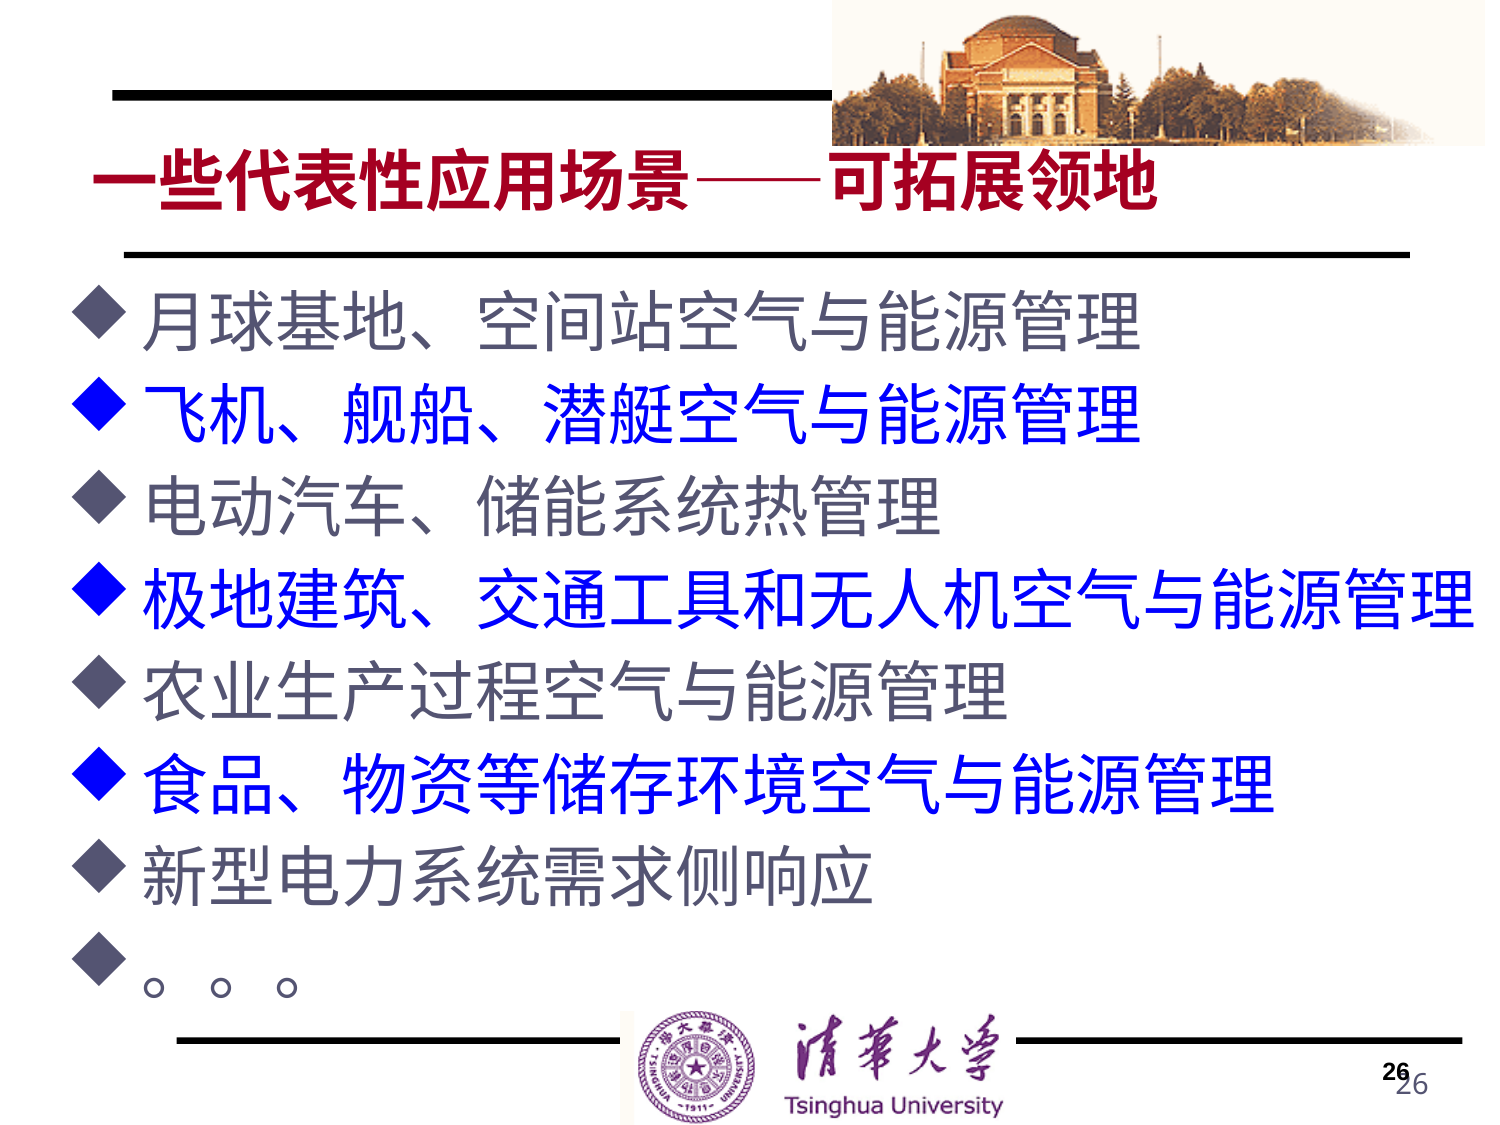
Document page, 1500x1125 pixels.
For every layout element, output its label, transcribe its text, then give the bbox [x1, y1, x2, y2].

title 一些代表性应用场景——可拓展领地 [76, 113, 1428, 245]
slide_number 26 [1074, 1047, 1425, 1123]
picture [620, 1015, 1016, 1125]
text_box 月球基地、空间站空气与能源管理 飞机、舰船、潜艇空气与能源管理 电动汽车、储能系统热管理 极地建筑、交通工具和无人机空气与能源管理 农业生产过程空气与能源管理 食品、物资等储存环境空气与能源管理 新型电力系统需求侧响应 。。。 [51, 272, 1492, 1015]
picture [832, 0, 1485, 146]
